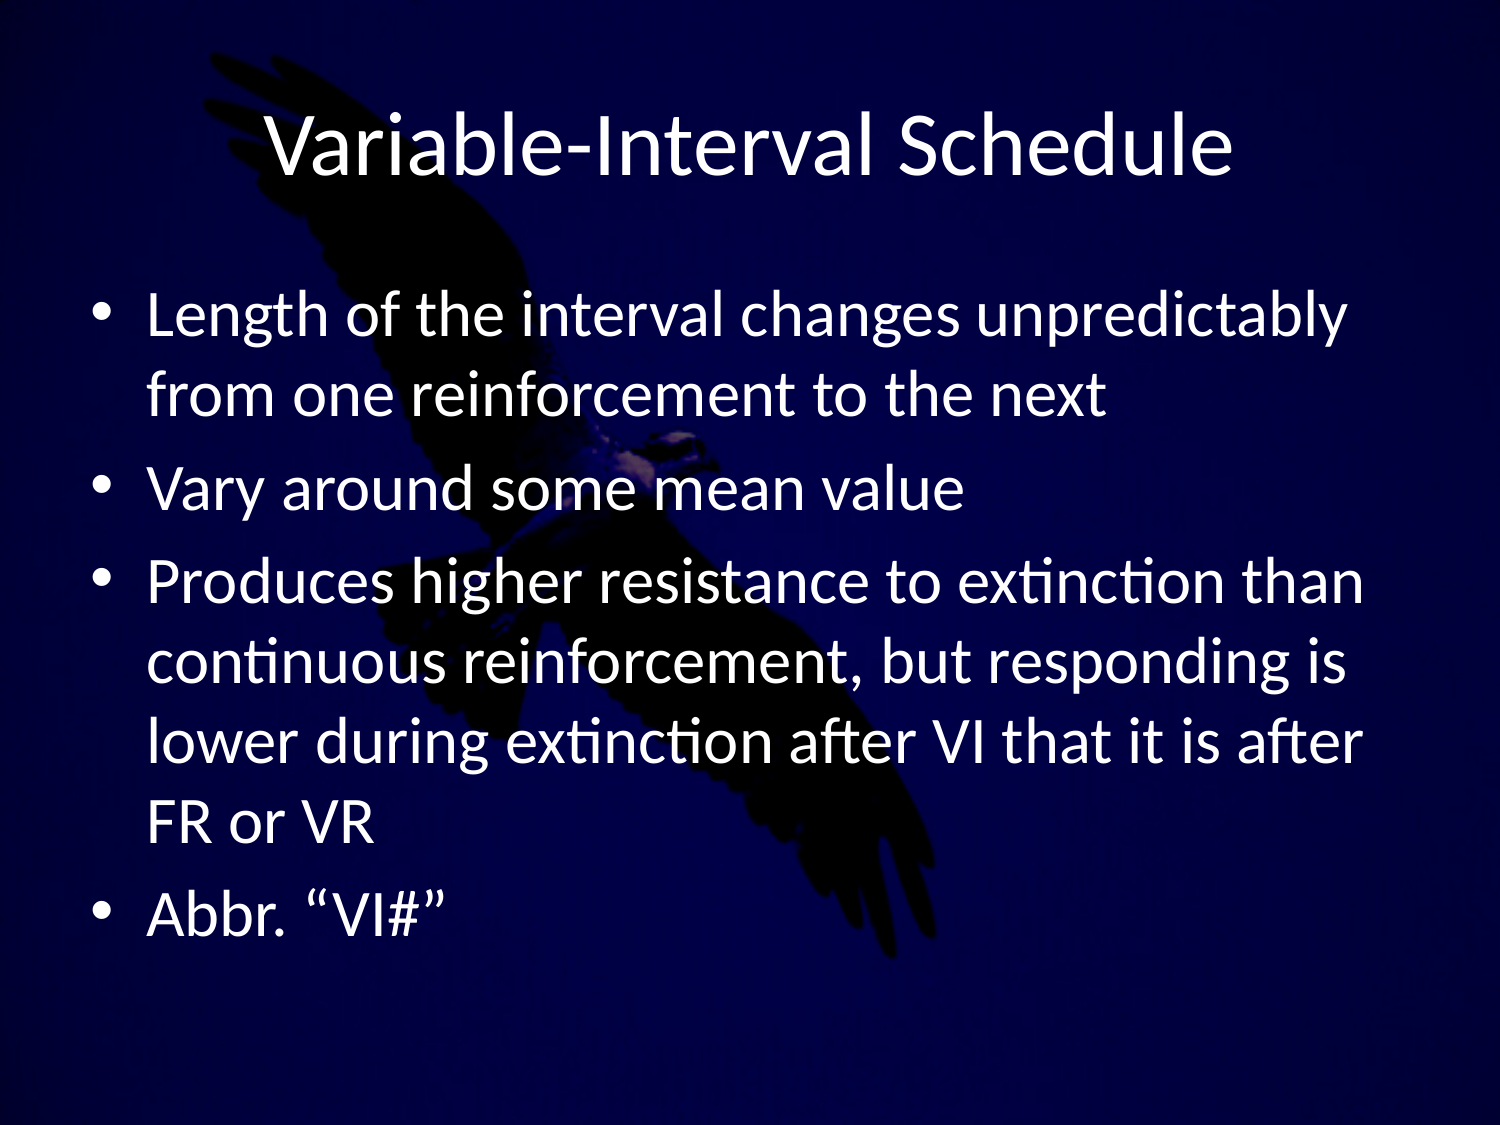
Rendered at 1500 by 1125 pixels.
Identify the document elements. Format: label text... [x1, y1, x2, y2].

title Variable-Interval Schedule [75, 45, 1425, 233]
picture [0, 0, 1500, 1125]
list Length of the interval changes unpredictably from one reinforcement to the next Vary around some mean value Produces higher resistance to extinction than continuous reinforcement, but responding is lower during extinction after VI that it is after FR or VR Abbr. “VI#” [75, 262, 1425, 1005]
